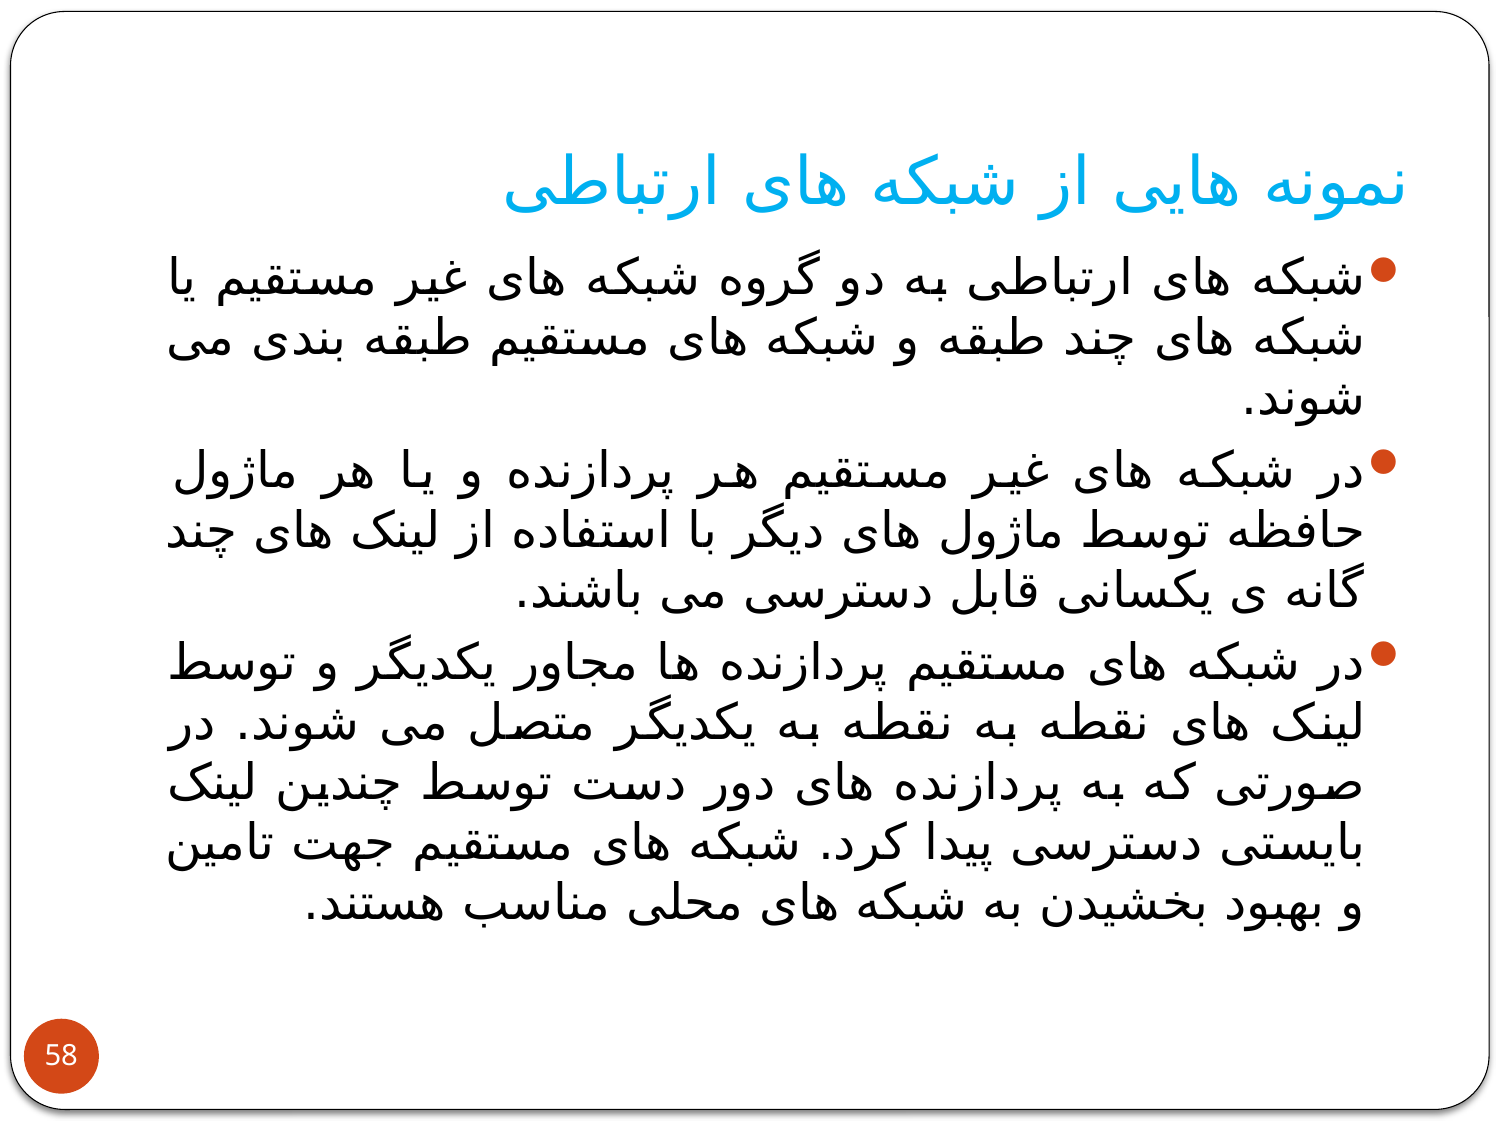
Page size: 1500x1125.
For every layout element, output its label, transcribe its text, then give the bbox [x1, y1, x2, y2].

slide_number 58 [23, 1018, 99, 1094]
title نمونه هایی از شبکه های ارتباطی [150, 45, 1425, 233]
list شبکه های ارتباطی به دو گروه شبکه های غیر مستقیم یا شبکه های چند طبقه و شبکه های مستقیم طبقه بندی می شوند. در شبکه های غیر مستقیم هر پردازنده و یا هر ماژول حافظه توسط ماژول های دیگر با استفاده از لینک های چند گانه ی یکسانی قابل دسترسی می باشند. در شبکه های مستقیم پردازنده ها مجاور یکدیگر و توسط لینک های نقطه به نقطه به یکدیگر متصل می شوند. در صورتی که به پردازنده های دور دست توسط چندین لینک بایستی دسترسی پیدا کرد. شبکه های مستقیم جهت تامین و بهبود بخشیدن به شبکه های محلی مناسب هستند. [150, 237, 1425, 988]
